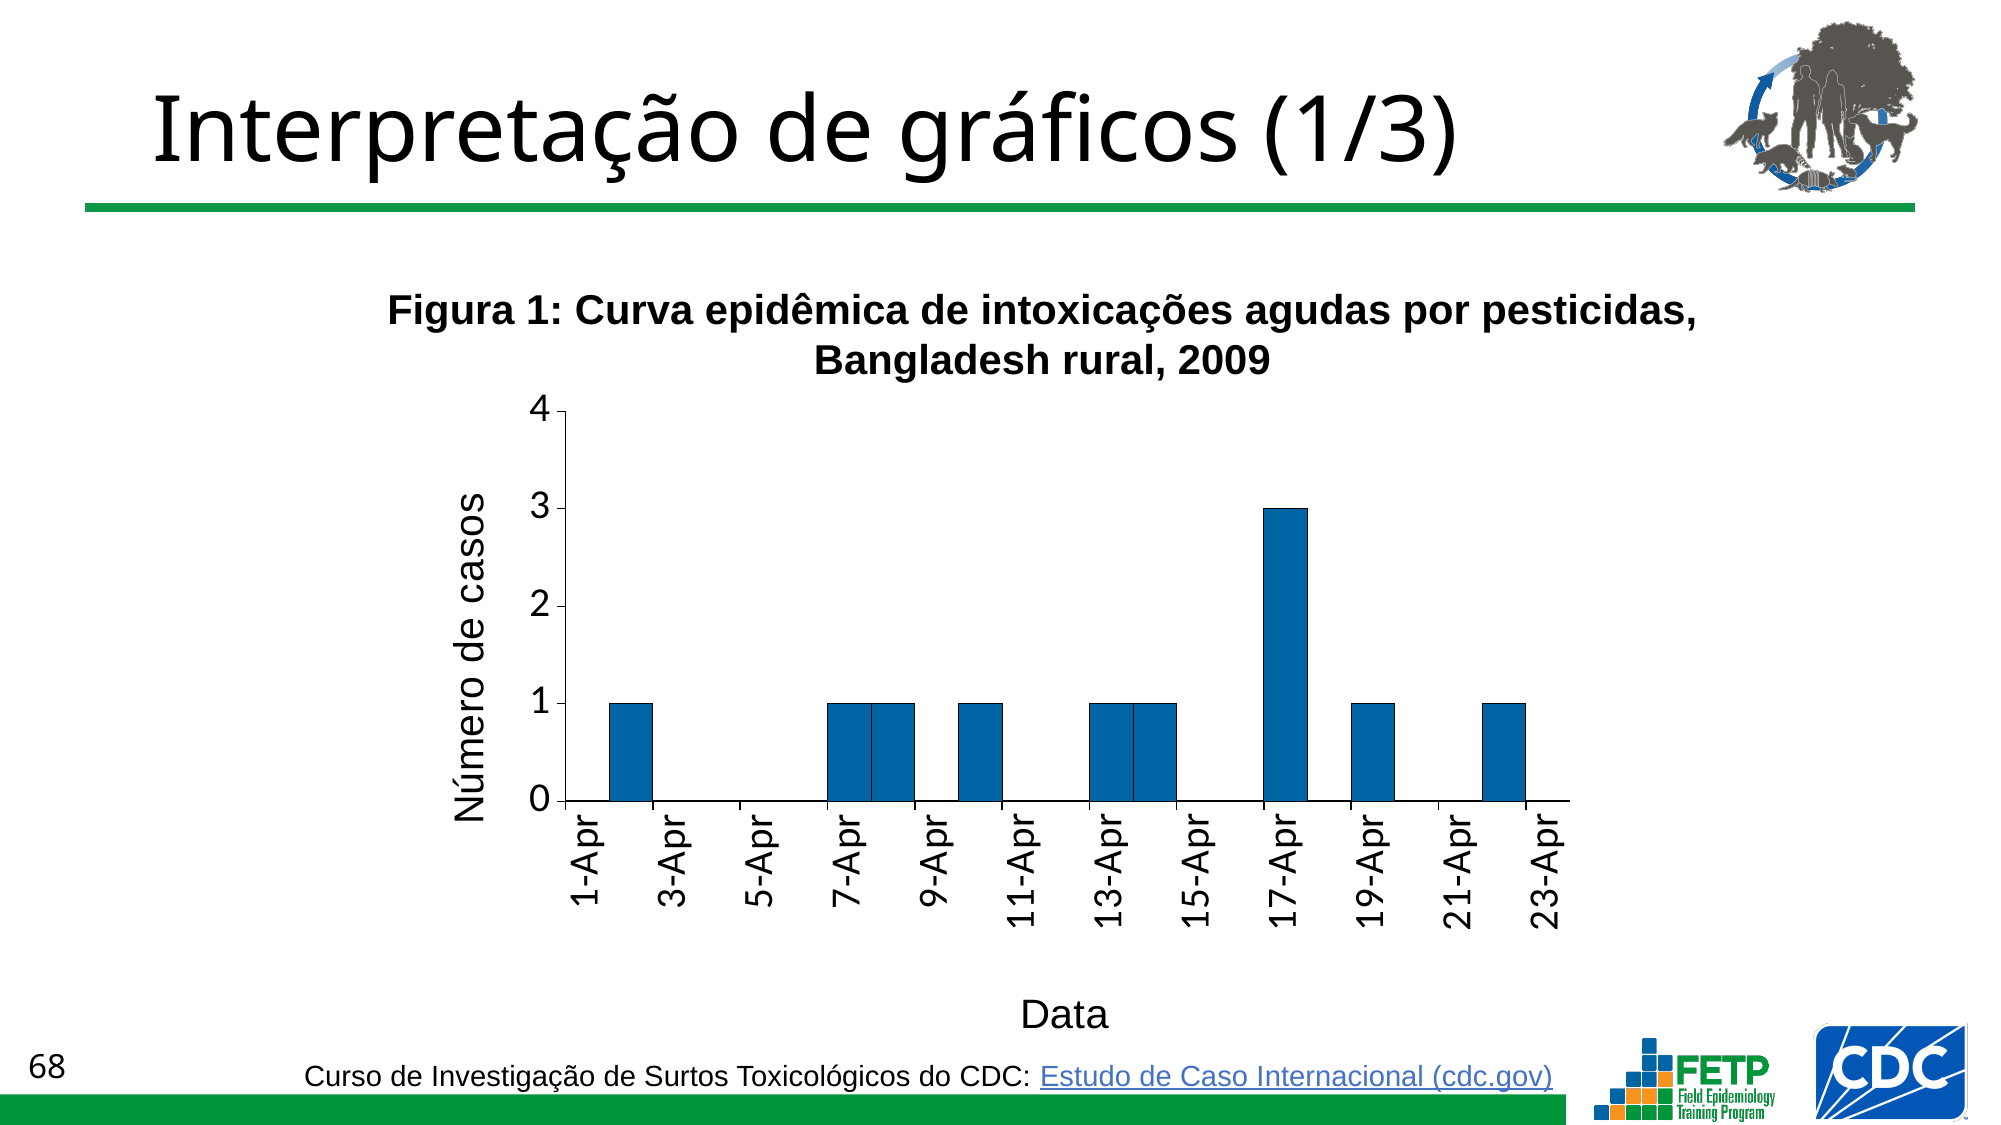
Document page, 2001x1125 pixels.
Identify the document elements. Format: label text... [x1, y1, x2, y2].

picture [1813, 1023, 1968, 1122]
text_box Curso de Investigação de Surtos Toxicológicos do CDC: Estudo de Caso Internacional (cdc.gov) [218, 1049, 1569, 1100]
title Interpretação de gráficos (1/3) [137, 75, 1717, 207]
text_box Figura 1: Curva epidêmica de intoxicações agudas por pesticidas, Bangladesh rural, 2009 [347, 275, 1738, 422]
picture [1594, 1038, 1775, 1122]
picture [1717, 20, 1919, 222]
chart [406, 377, 1594, 1050]
